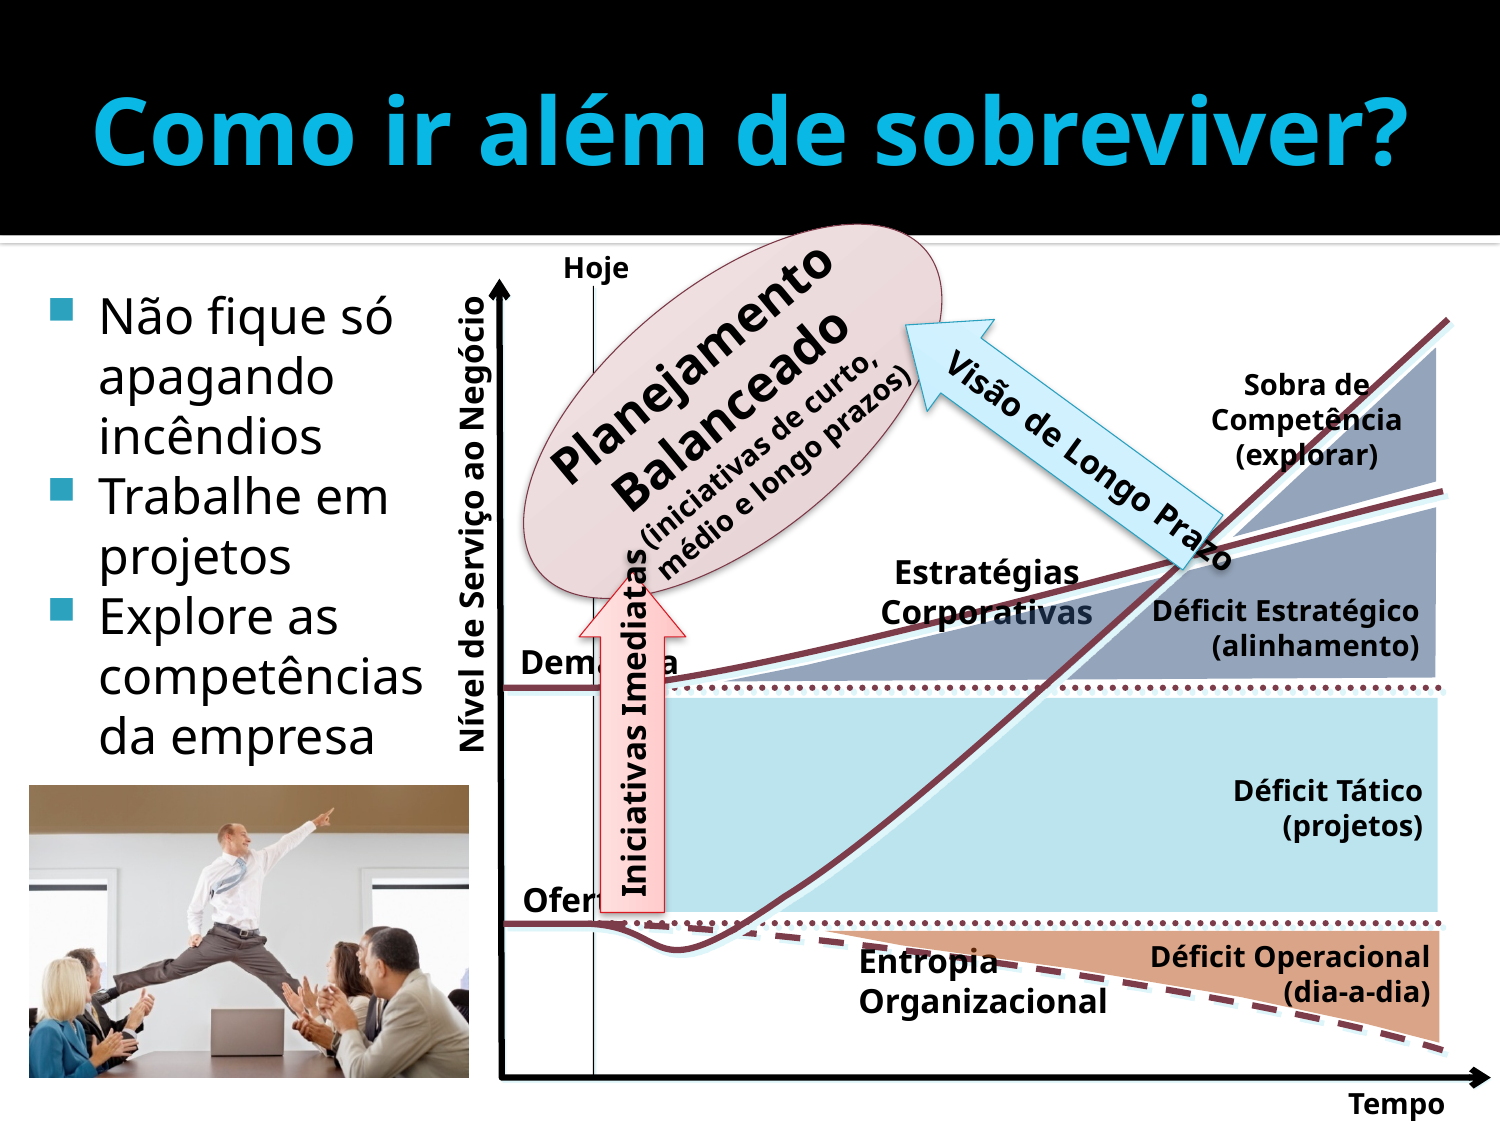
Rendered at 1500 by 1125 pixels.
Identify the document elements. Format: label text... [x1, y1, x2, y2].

picture [29, 785, 469, 1079]
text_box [824, 930, 1440, 1043]
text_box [723, 507, 1437, 682]
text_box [442, 278, 1491, 1125]
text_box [590, 491, 1202, 688]
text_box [1208, 347, 1437, 537]
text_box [600, 923, 1443, 1051]
title Como ir além de sobreviver? [75, 24, 1425, 231]
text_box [1439, 491, 1443, 688]
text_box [551, 241, 642, 276]
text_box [503, 634, 585, 690]
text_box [600, 697, 1438, 912]
text_box Planejamento Balanceado (iniciativas de curto, médio e longo prazos) [706, 223, 940, 276]
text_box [503, 871, 601, 927]
list Não fique só apagando incêndios Trabalhe em projetos Explore as competências da empresa [11, 269, 469, 1028]
